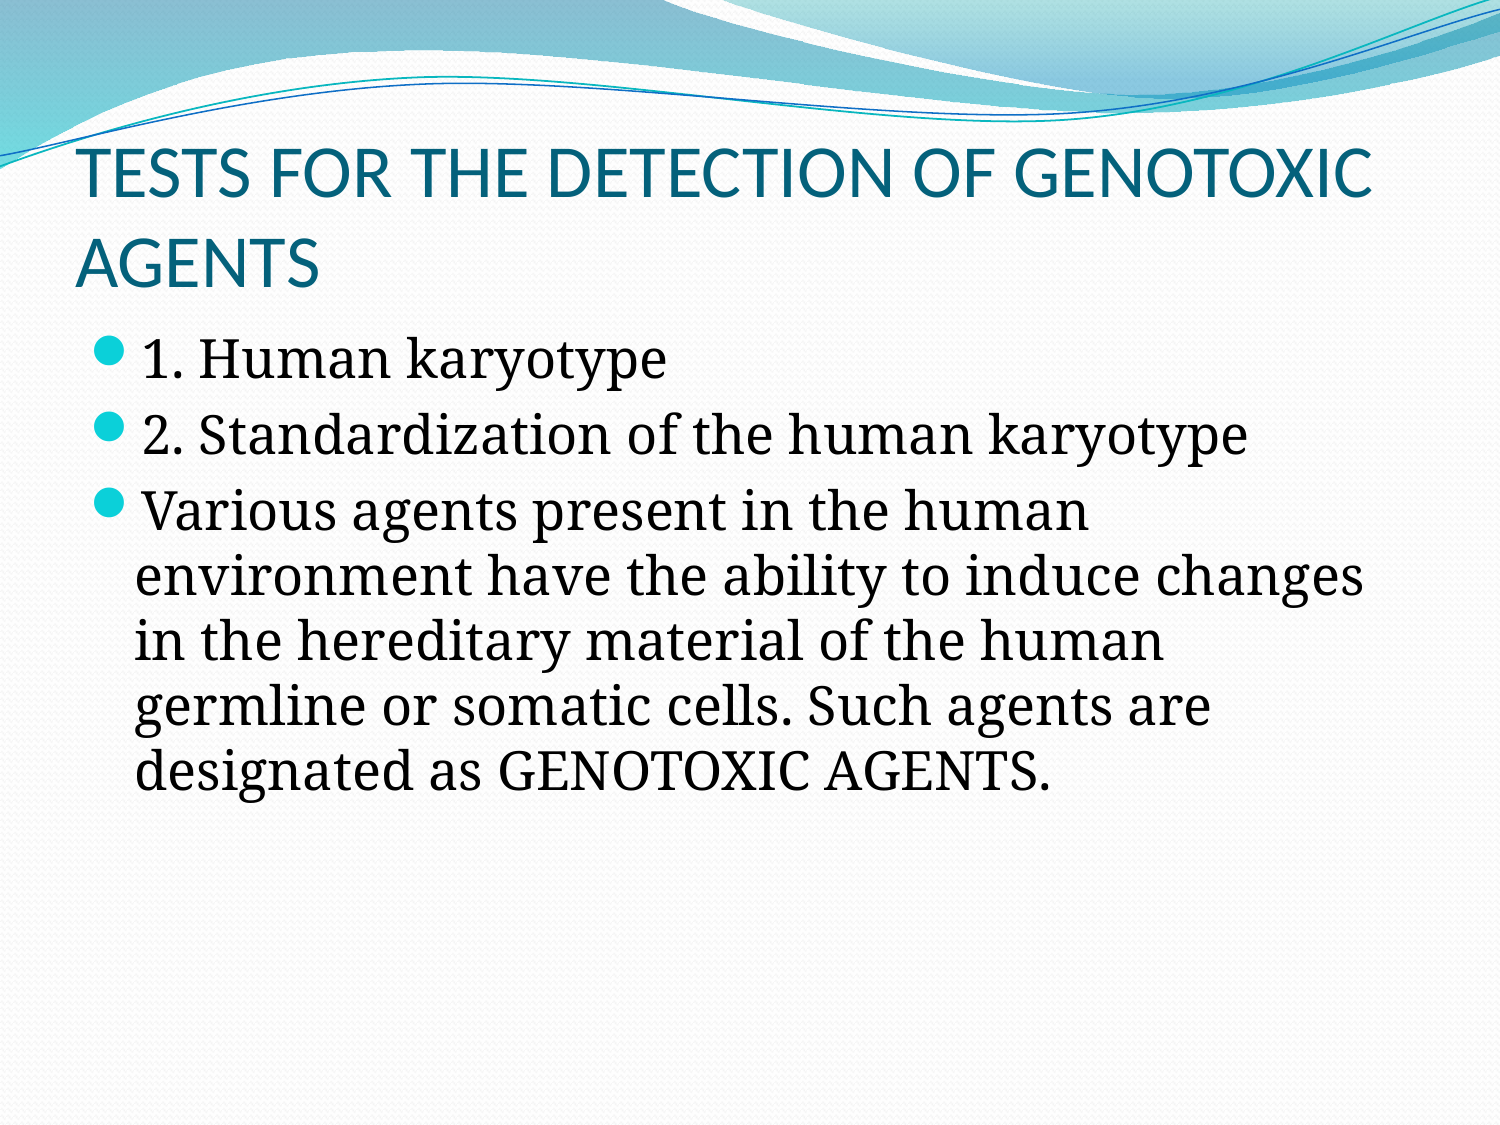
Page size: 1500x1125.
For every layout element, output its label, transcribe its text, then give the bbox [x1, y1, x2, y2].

list 1. Human karyotype 2. Standardization of the human karyotype Various agents present in the human environment have the ability to induce changes in the hereditary material of the human germline or somatic cells. Such agents are designated as GENOTOXIC AGENTS. [75, 317, 1425, 1038]
title TESTS FOR THE DETECTION OF GENOTOXIC AGENTS [75, 115, 1425, 303]
